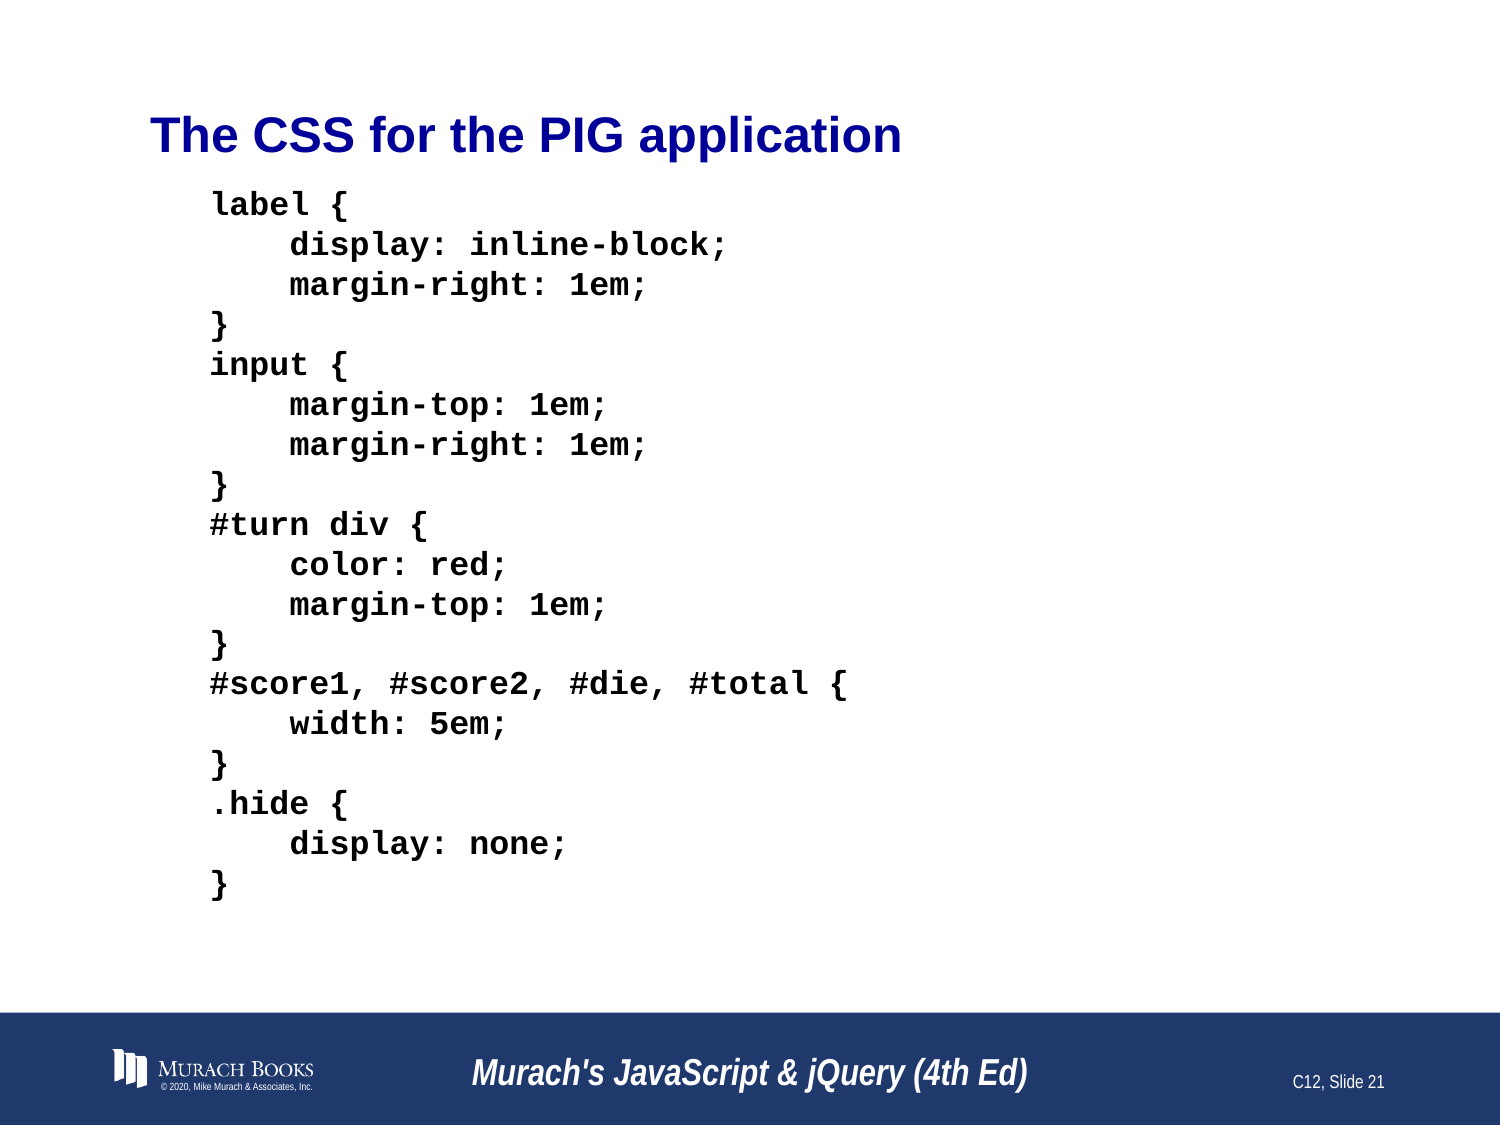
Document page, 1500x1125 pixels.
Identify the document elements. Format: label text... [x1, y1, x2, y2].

footer © 2020, Mike Murach & Associates, Inc. [12, 1025, 463, 1100]
slide_number Murach's JavaScript & jQuery (4th Ed) [463, 1025, 1050, 1100]
title The CSS for the PIG application [150, 102, 1350, 164]
list label { display: inline-block; margin-right: 1em; } input { margin-top: 1em; margin-right: 1em; } #turn div { color: red; margin-top: 1em; } #score1, #score2, #die, #total { width: 5em; } .hide { display: none; } [137, 174, 1350, 975]
slide_number C12, Slide 21 [1087, 1025, 1400, 1100]
